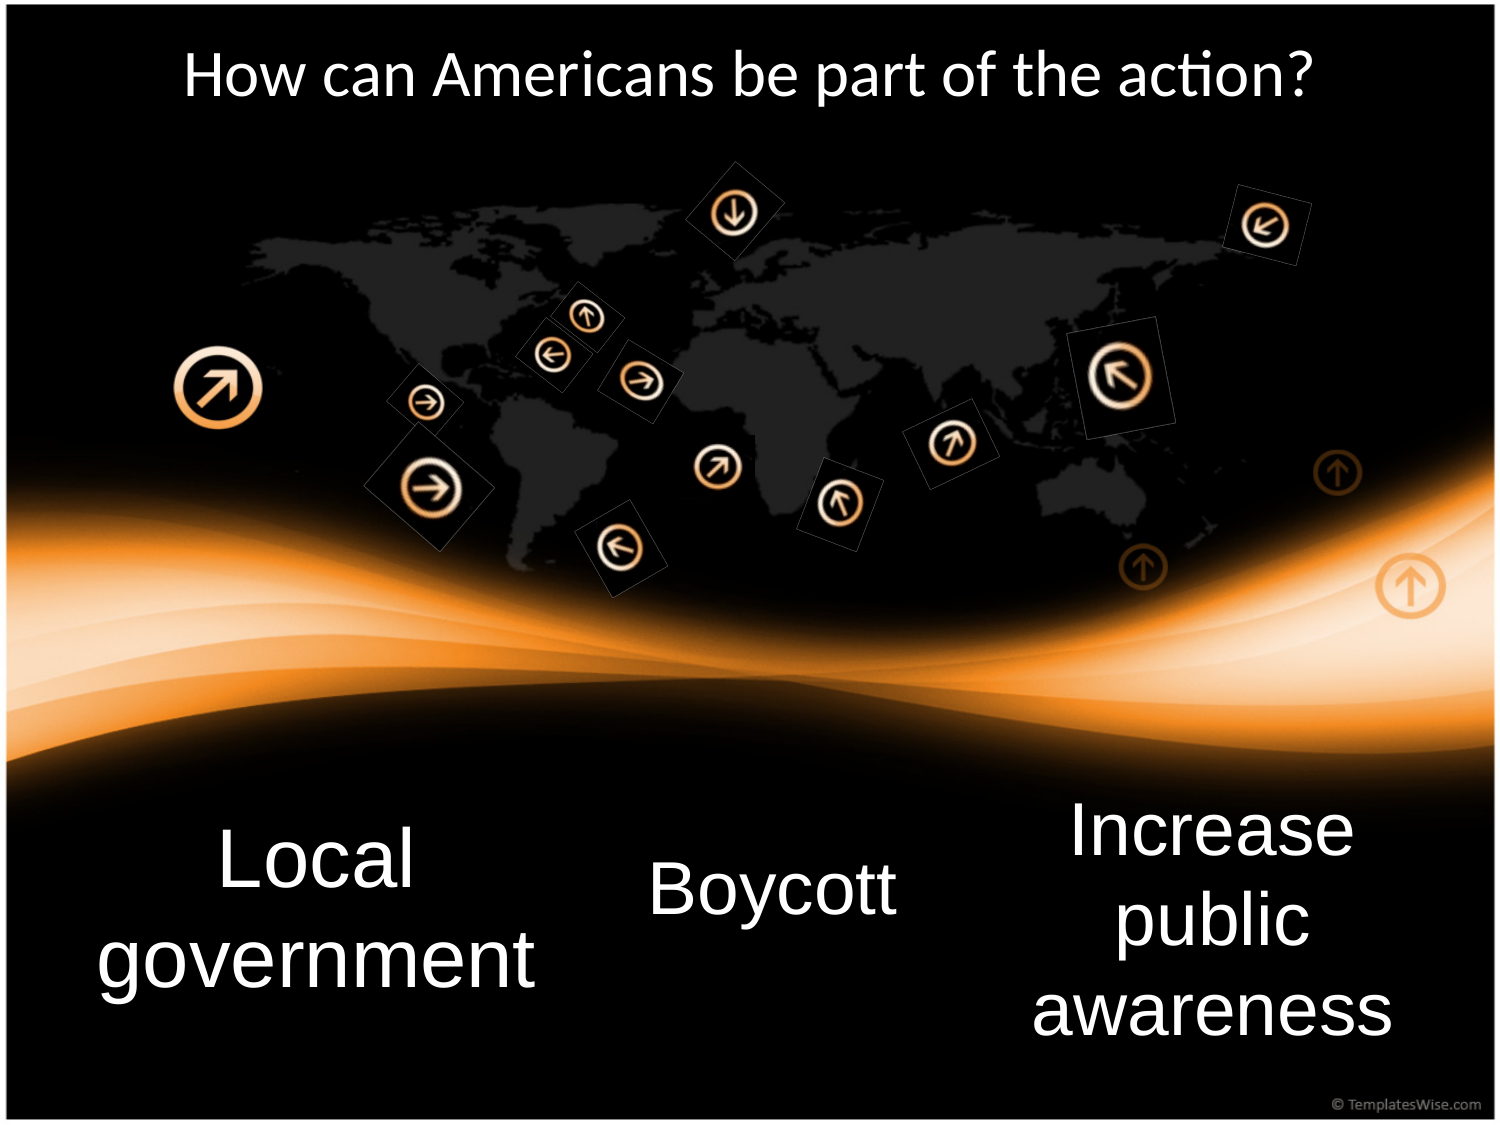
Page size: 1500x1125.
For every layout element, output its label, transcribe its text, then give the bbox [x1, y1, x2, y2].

text_box Local government [70, 796, 563, 1112]
text_box Boycott [632, 831, 926, 937]
title How can Americans be part of the action? [0, 0, 1500, 141]
text_box Increase public awareness [984, 773, 1442, 1059]
picture [0, 141, 1500, 1125]
